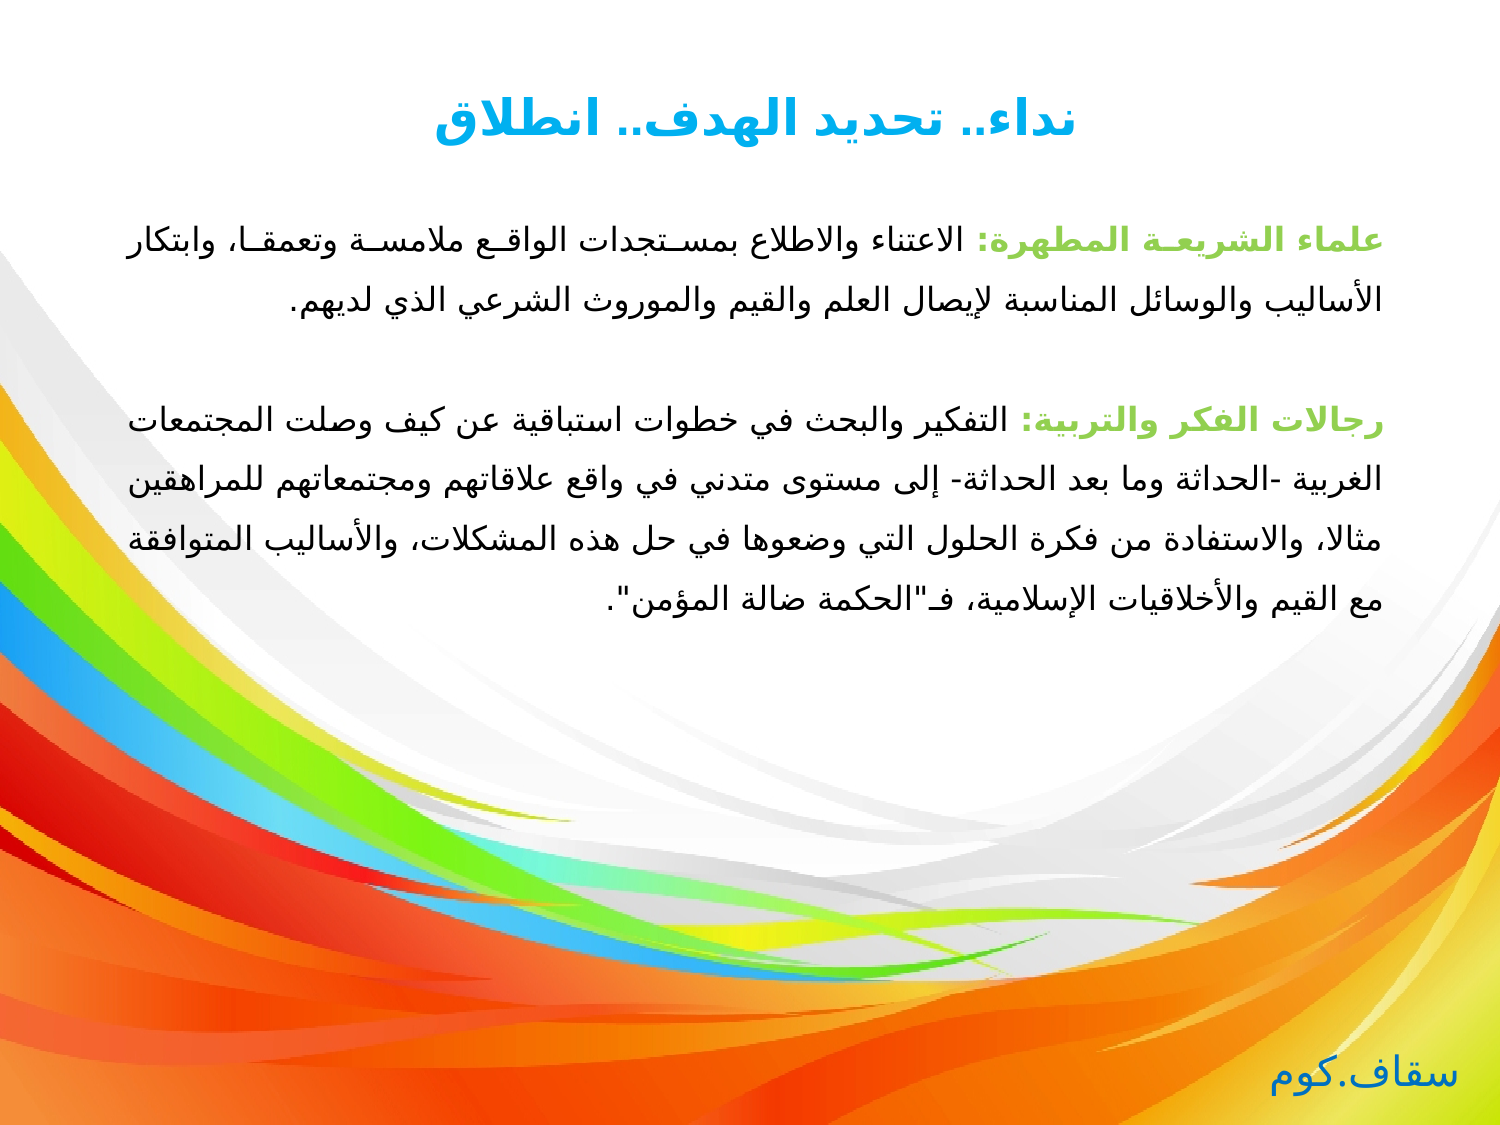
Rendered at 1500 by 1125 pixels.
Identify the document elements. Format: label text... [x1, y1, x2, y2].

picture [0, 0, 1500, 1125]
text_box نداء.. تحديد الهدف.. انطلاق علماء الشريعة المطهرة: الاعتناء والاطلاع بمستجدات الواقع ملامسة وتعمقا، وابتكار الأساليب والوسائل المناسبة لإيصال العلم والقيم والموروث الشرعي الذي لديهم. رجالات الفكر والتربية: التفكير والبحث في خطوات استباقية عن كيف وصلت المجتمعات الغربية -الحداثة وما بعد الحداثة- إلى مستوى متدني في واقع علاقاتهم ومجتمعاتهم للمراهقين مثالا، والاستفادة من فكرة الحلول التي وضعوها في حل هذه المشكلات، والأساليب المتوافقة مع القيم والأخلاقيات الإسلامية، فـ"الحكمة ضالة المؤمن". [112, 78, 1400, 625]
